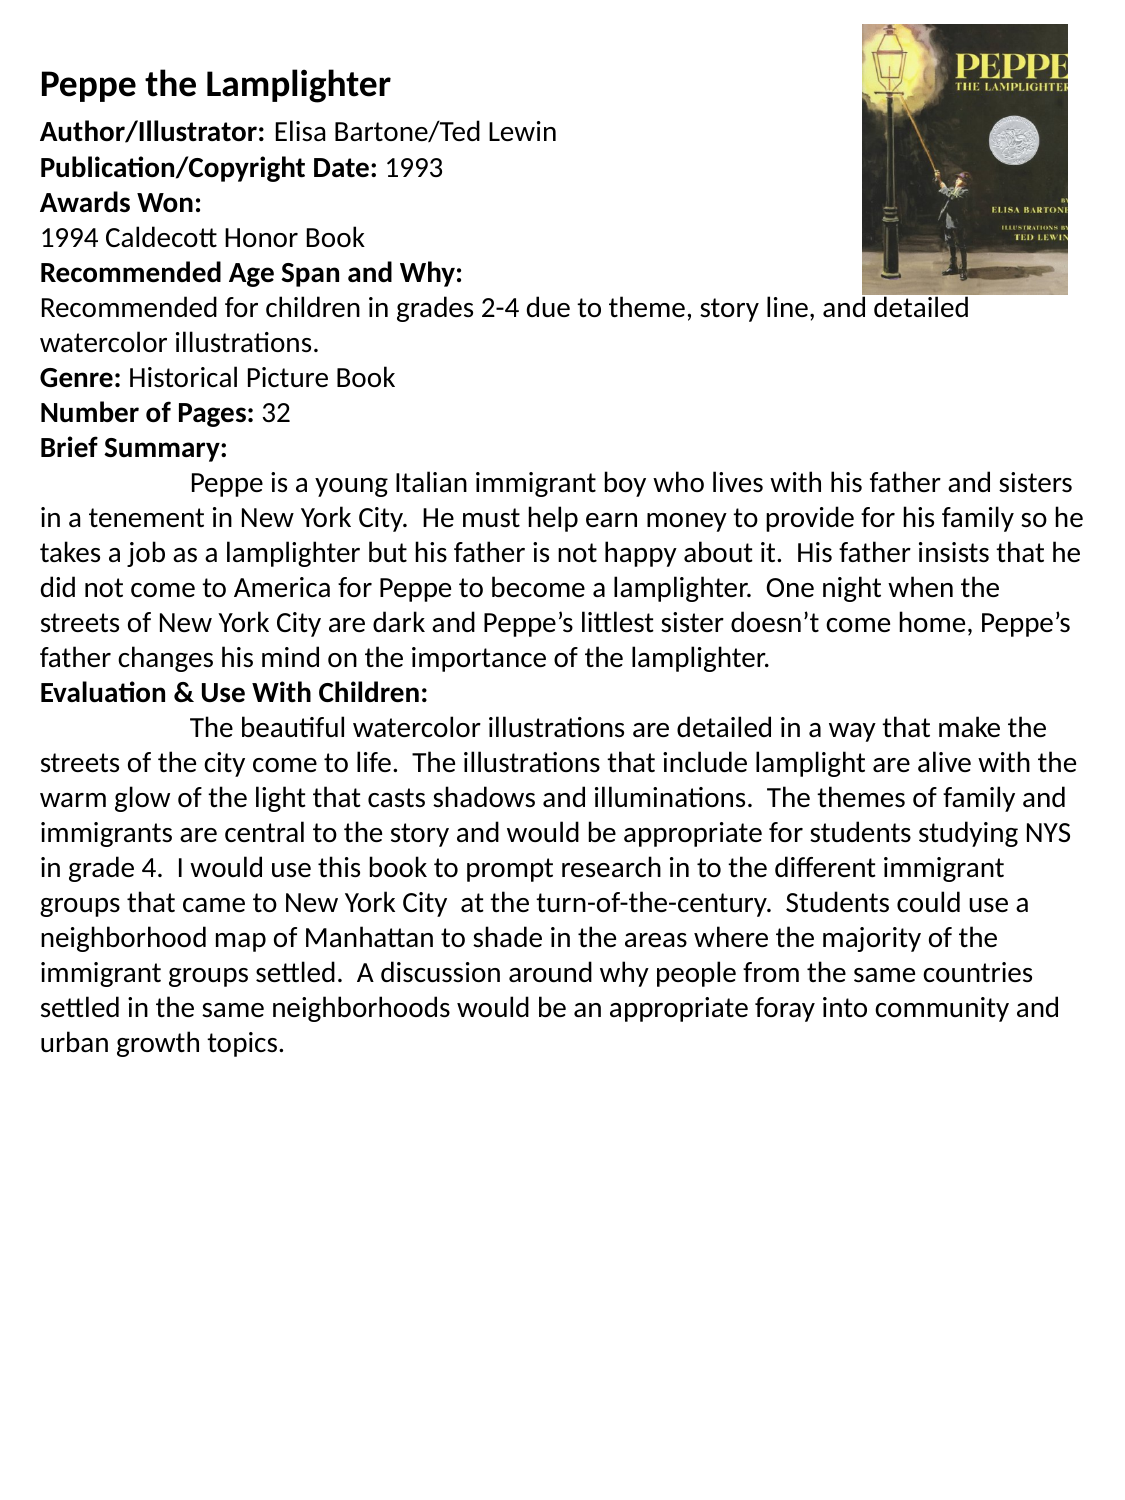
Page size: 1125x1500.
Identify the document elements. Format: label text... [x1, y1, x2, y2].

text_box Peppe the Lamplighter Author/Illustrator: Elisa Bartone/Ted Lewin Publication/Copyright Date: 1993 Awards Won: 1994 Caldecott Honor Book Recommended Age Span and Why: Recommended for children in grades 2-4 due to theme, story line, and detailed watercolor illustrations. Genre: Historical Picture Book Number of Pages: 32 Brief Summary: Peppe is a young Italian immigrant boy who lives with his father and sisters in a tenement in New York City. He must help earn money to provide for his family so he takes a job as a lamplighter but his father is not happy about it. His father insists that he did not come to America for Peppe to become a lamplighter. One night when the streets of New York City are dark and Peppe’s littlest sister doesn’t come home, Peppe’s father changes his mind on the importance of the lamplighter. Evaluation & Use With Children: The beautiful watercolor illustrations are detailed in a way that make the streets of the city come to life. The illustrations that include lamplight are alive with the warm glow of the light that casts shadows and illuminations. The themes of family and immigrants are central to the story and would be appropriate for students studying NYS in grade 4. I would use this book to prompt research in to the different immigrant groups that came to New York City at the turn-of-the-century. Students could use a neighborhood map of Manhattan to shade in the areas where the majority of the immigrant groups settled. A discussion around why people from the same countries settled in the same neighborhoods would be an appropriate foray into community and urban growth topics. [24, 51, 1100, 1066]
picture [862, 24, 1068, 296]
